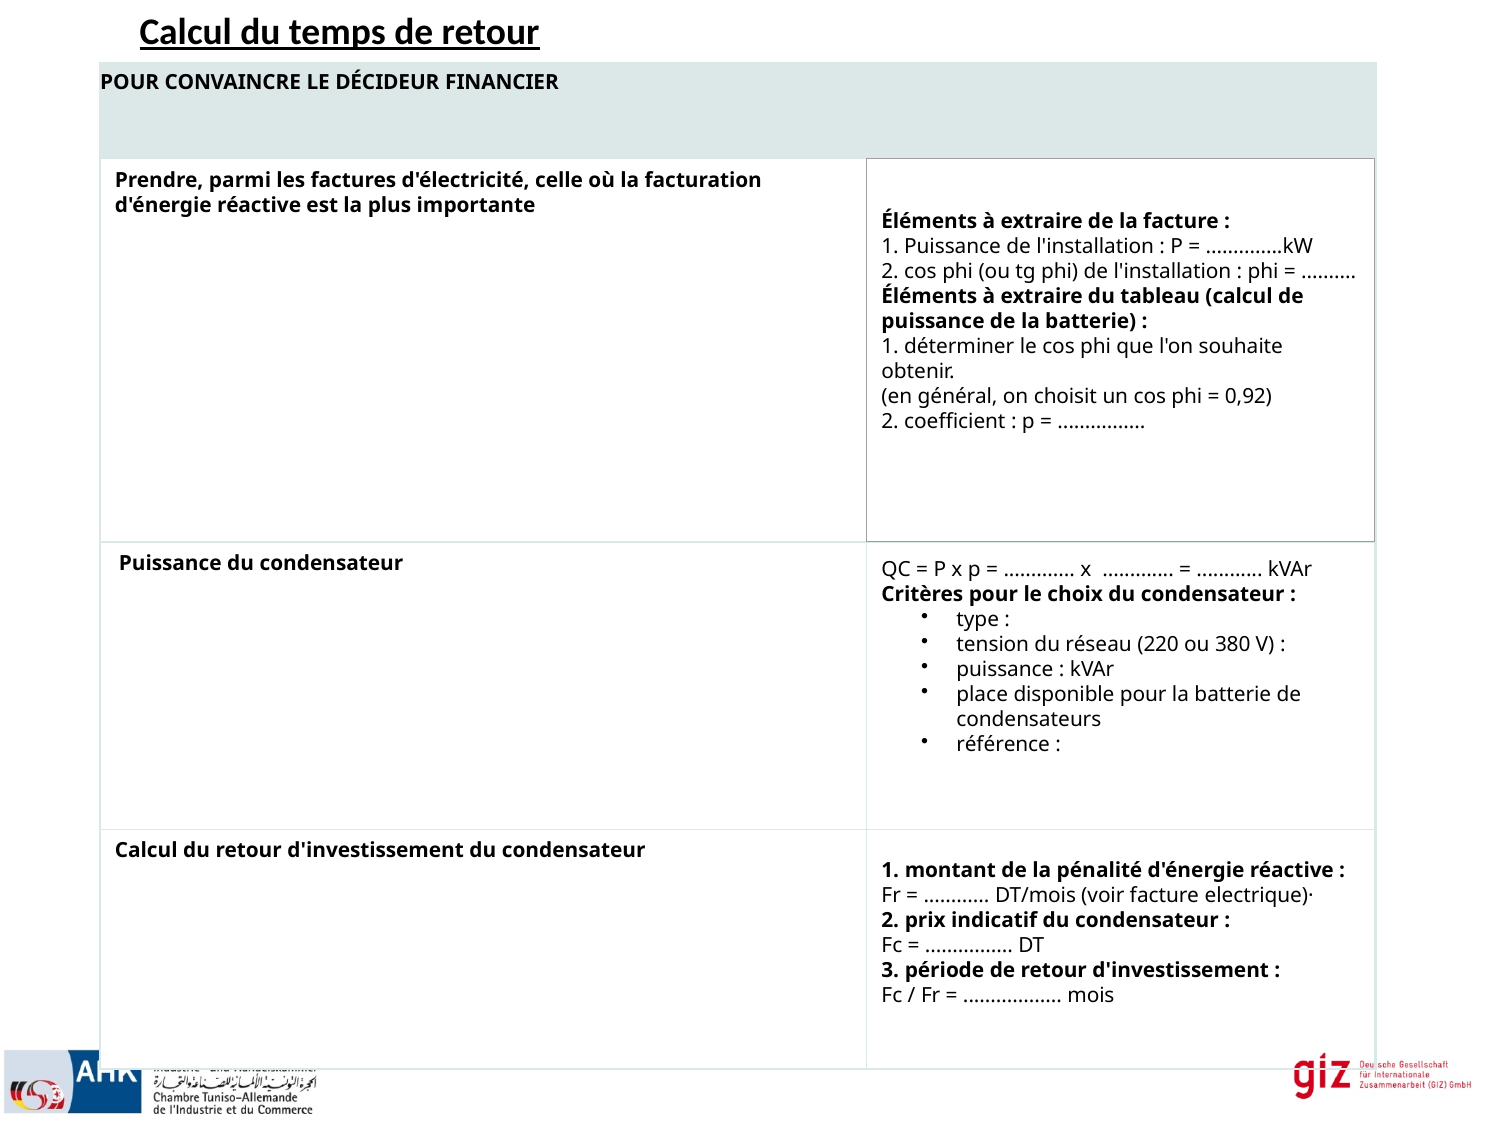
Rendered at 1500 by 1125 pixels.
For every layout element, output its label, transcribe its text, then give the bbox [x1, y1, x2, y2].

picture [3, 1049, 317, 1114]
picture [1275, 1031, 1500, 1125]
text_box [99, 62, 1376, 1070]
text_box Calcul du temps de retour [124, 0, 555, 60]
